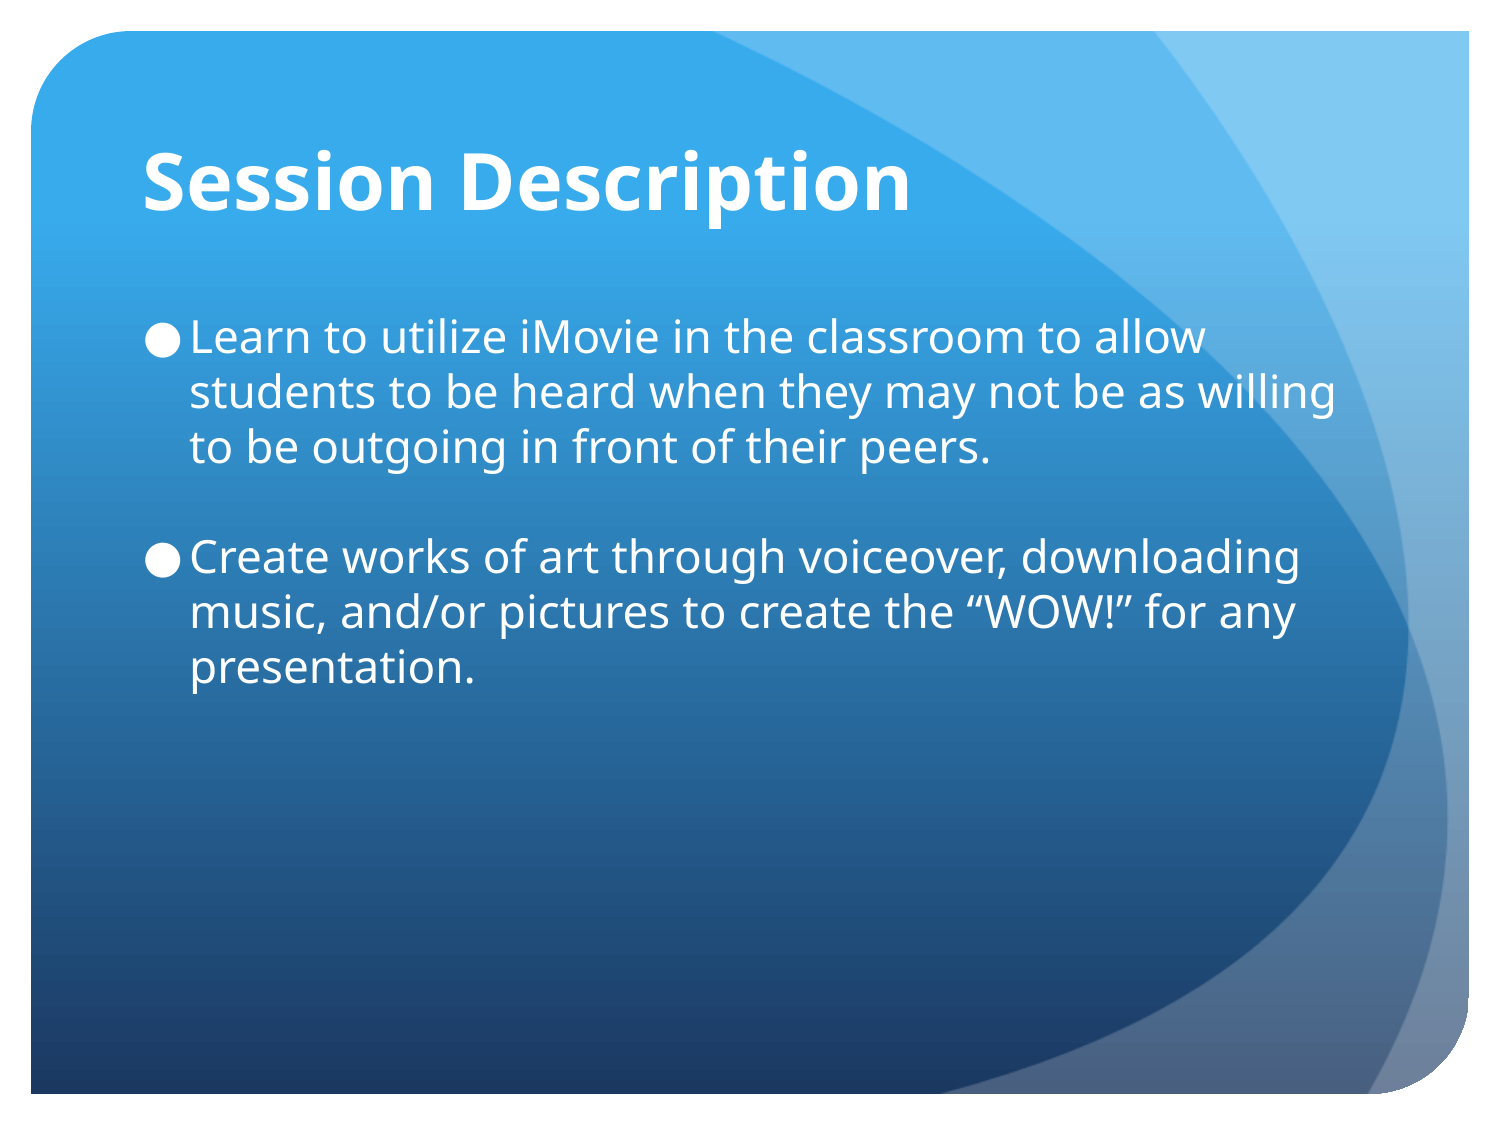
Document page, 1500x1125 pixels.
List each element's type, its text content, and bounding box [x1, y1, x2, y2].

title Session Description [127, 62, 1372, 234]
list Learn to utilize iMovie in the classroom to allow students to be heard when they may not be as willing to be outgoing in front of their peers. Create works of art through voiceover, downloading music, and/or pictures to create the “WOW!” for any presentation. [127, 299, 1372, 991]
picture [24, 30, 1473, 1094]
